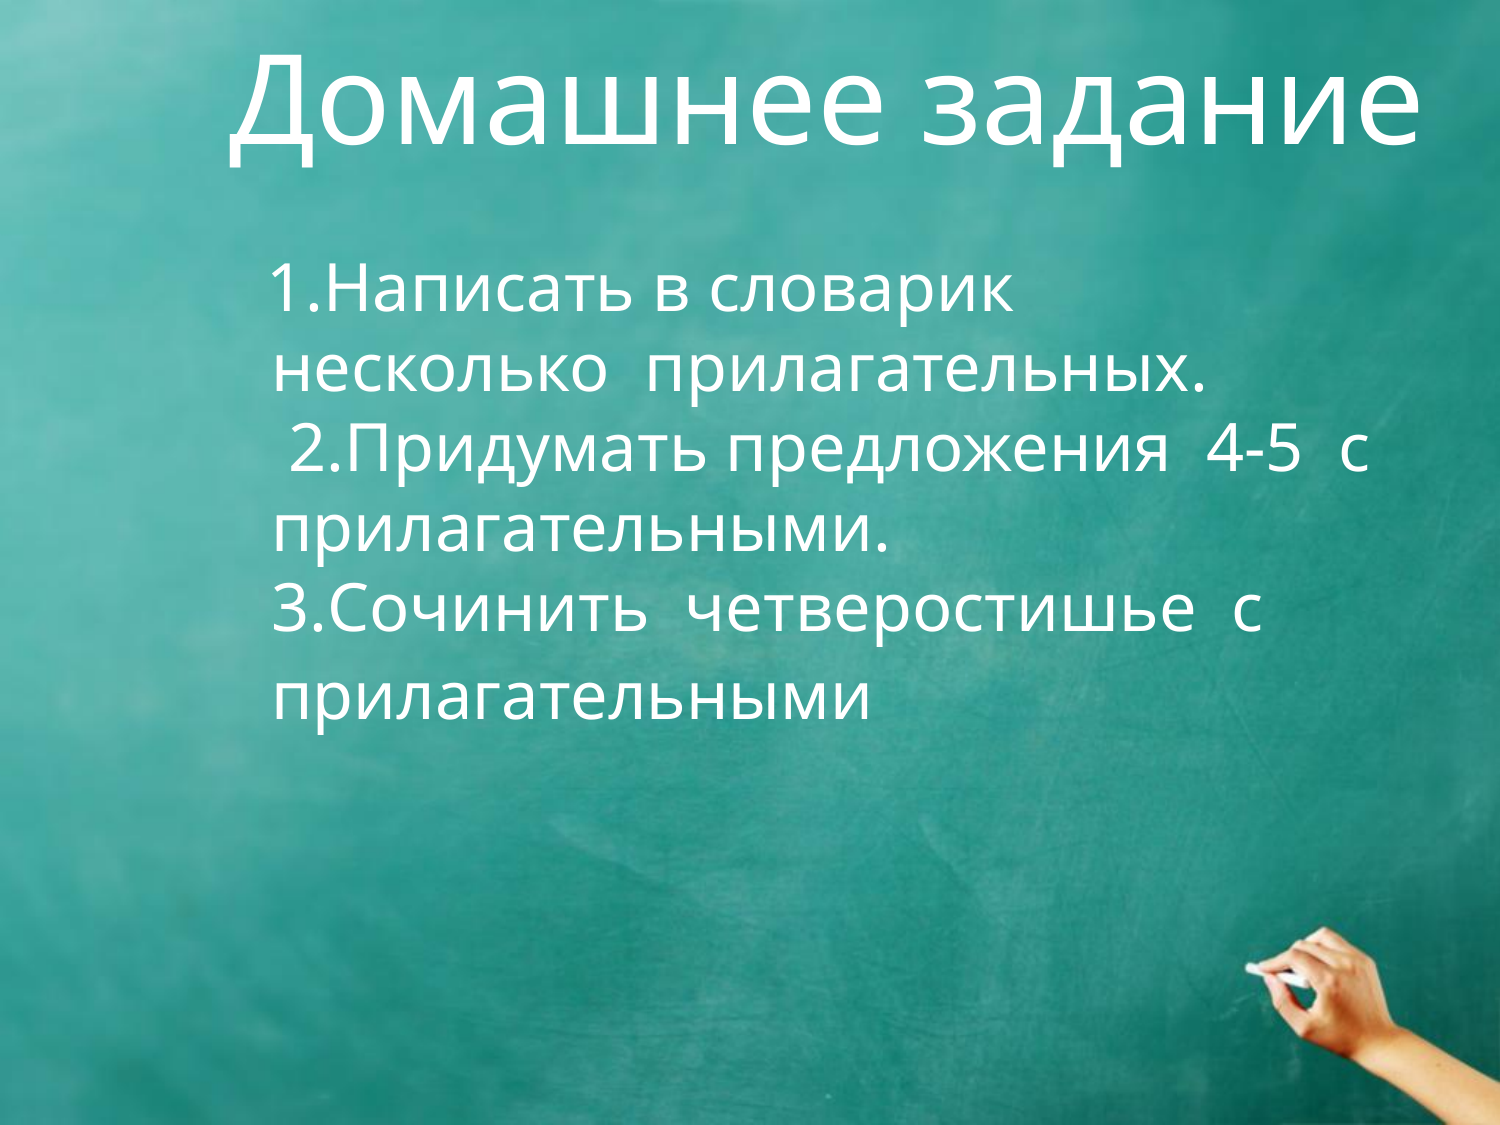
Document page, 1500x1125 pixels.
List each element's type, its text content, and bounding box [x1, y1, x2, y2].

picture [0, 0, 1500, 1125]
title Домашнее задание [39, 35, 1471, 154]
list 1.Написать в словарик несколько прилагательных. 2.Придумать предложения 4-5 с прилагательными. 3.Cочинить четверостишье с прилагательными [200, 237, 1400, 938]
